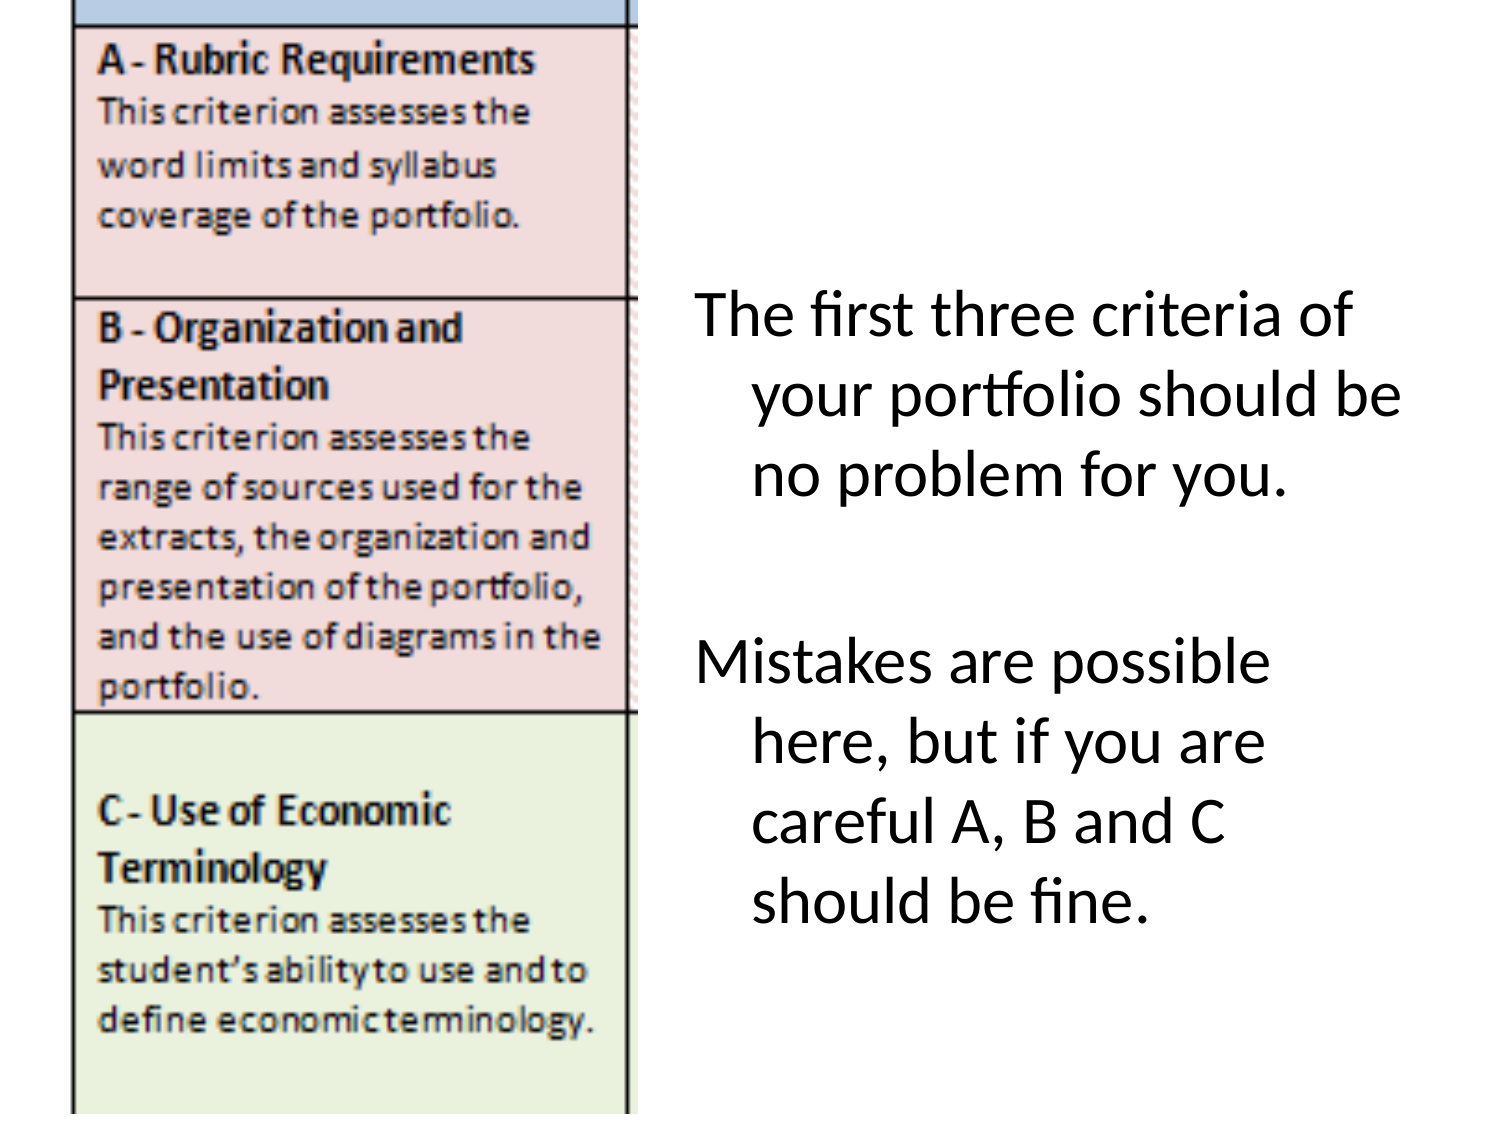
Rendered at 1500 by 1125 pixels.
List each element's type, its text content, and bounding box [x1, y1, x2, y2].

list The first three criteria of your portfolio should be no problem for you. Mistakes are possible here, but if you are careful A, B and C should be fine. [679, 262, 1425, 1005]
picture [58, 0, 638, 1114]
